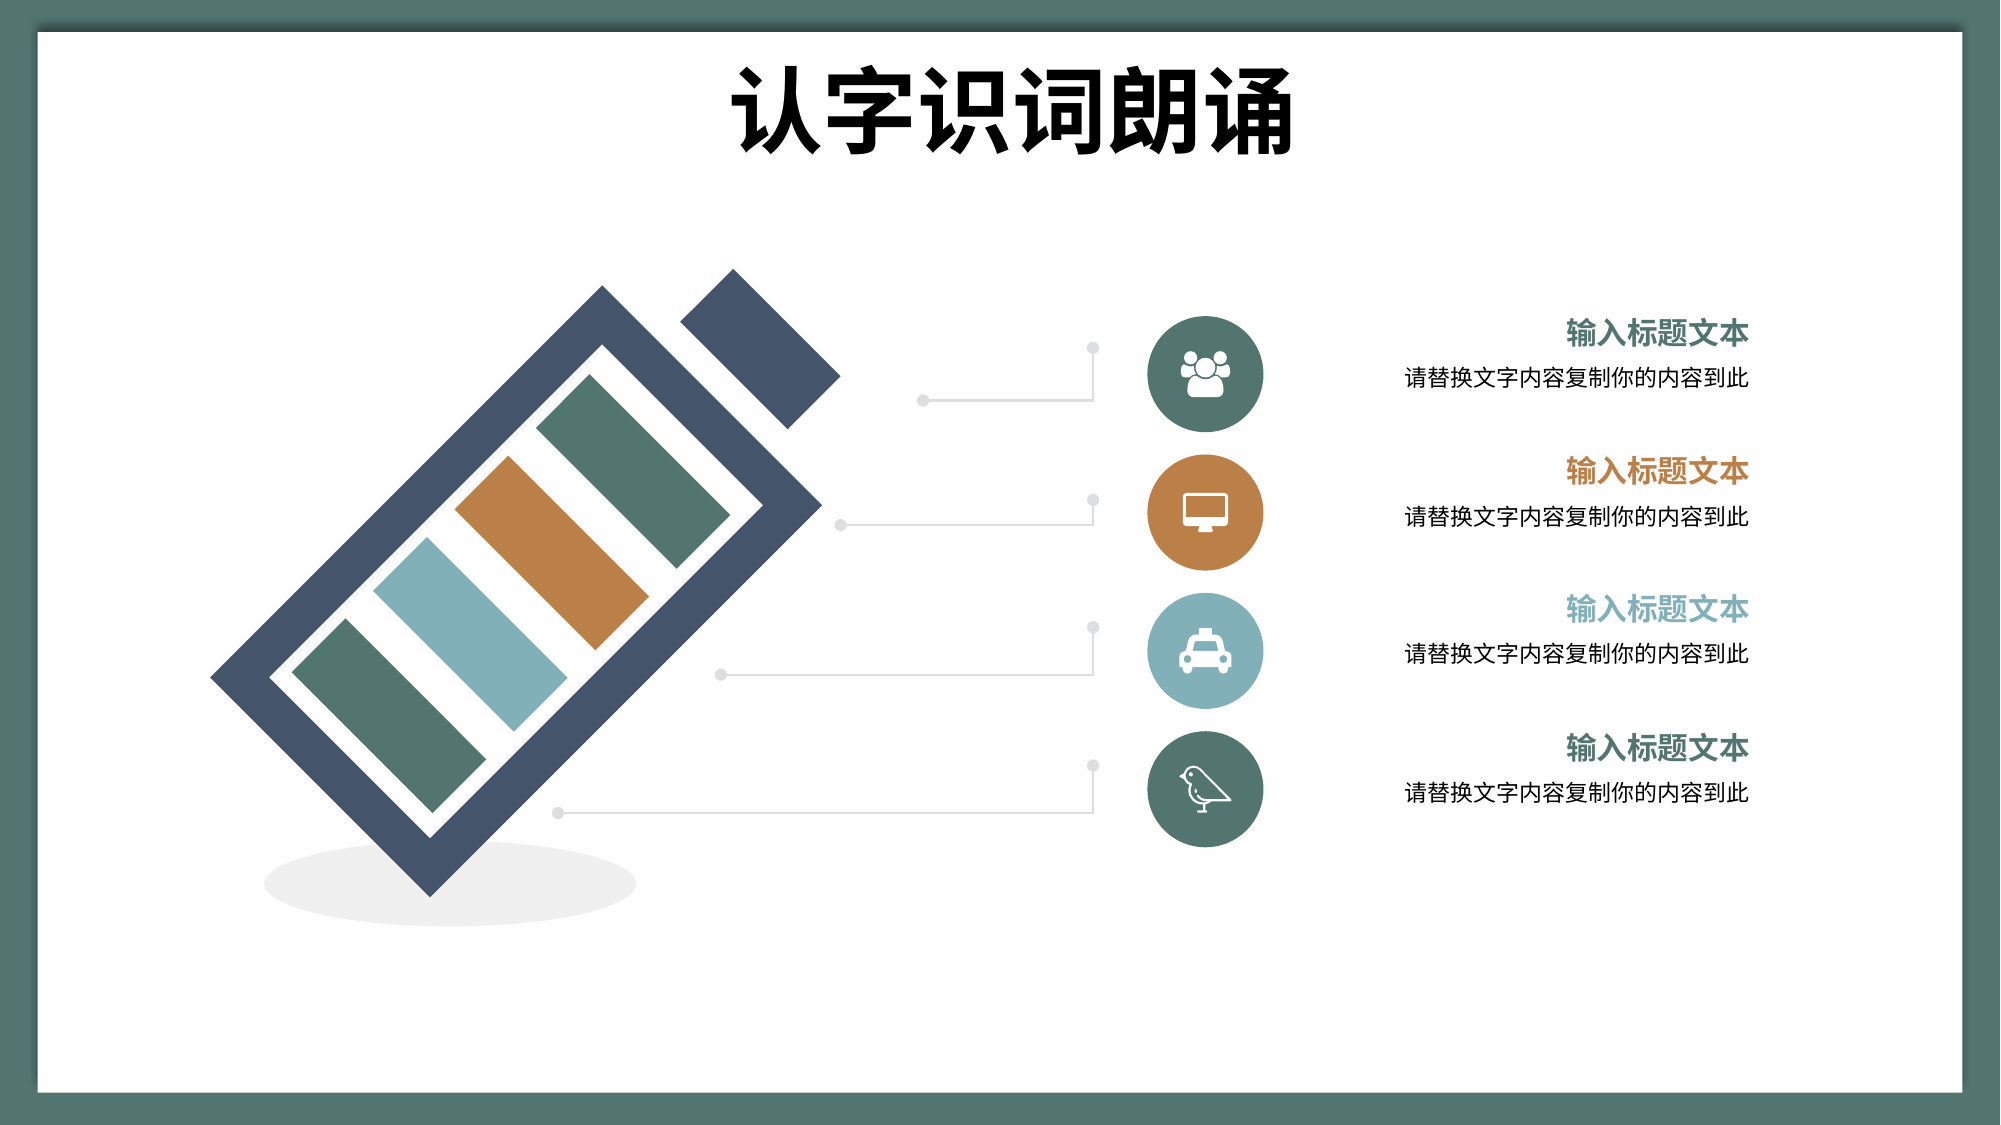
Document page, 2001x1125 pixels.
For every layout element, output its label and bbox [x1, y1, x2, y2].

text_box [1147, 724, 1762, 855]
text_box [1147, 447, 1762, 578]
text_box [1147, 585, 1762, 716]
text_box [1147, 308, 1762, 440]
text_box [238, 273, 1094, 927]
